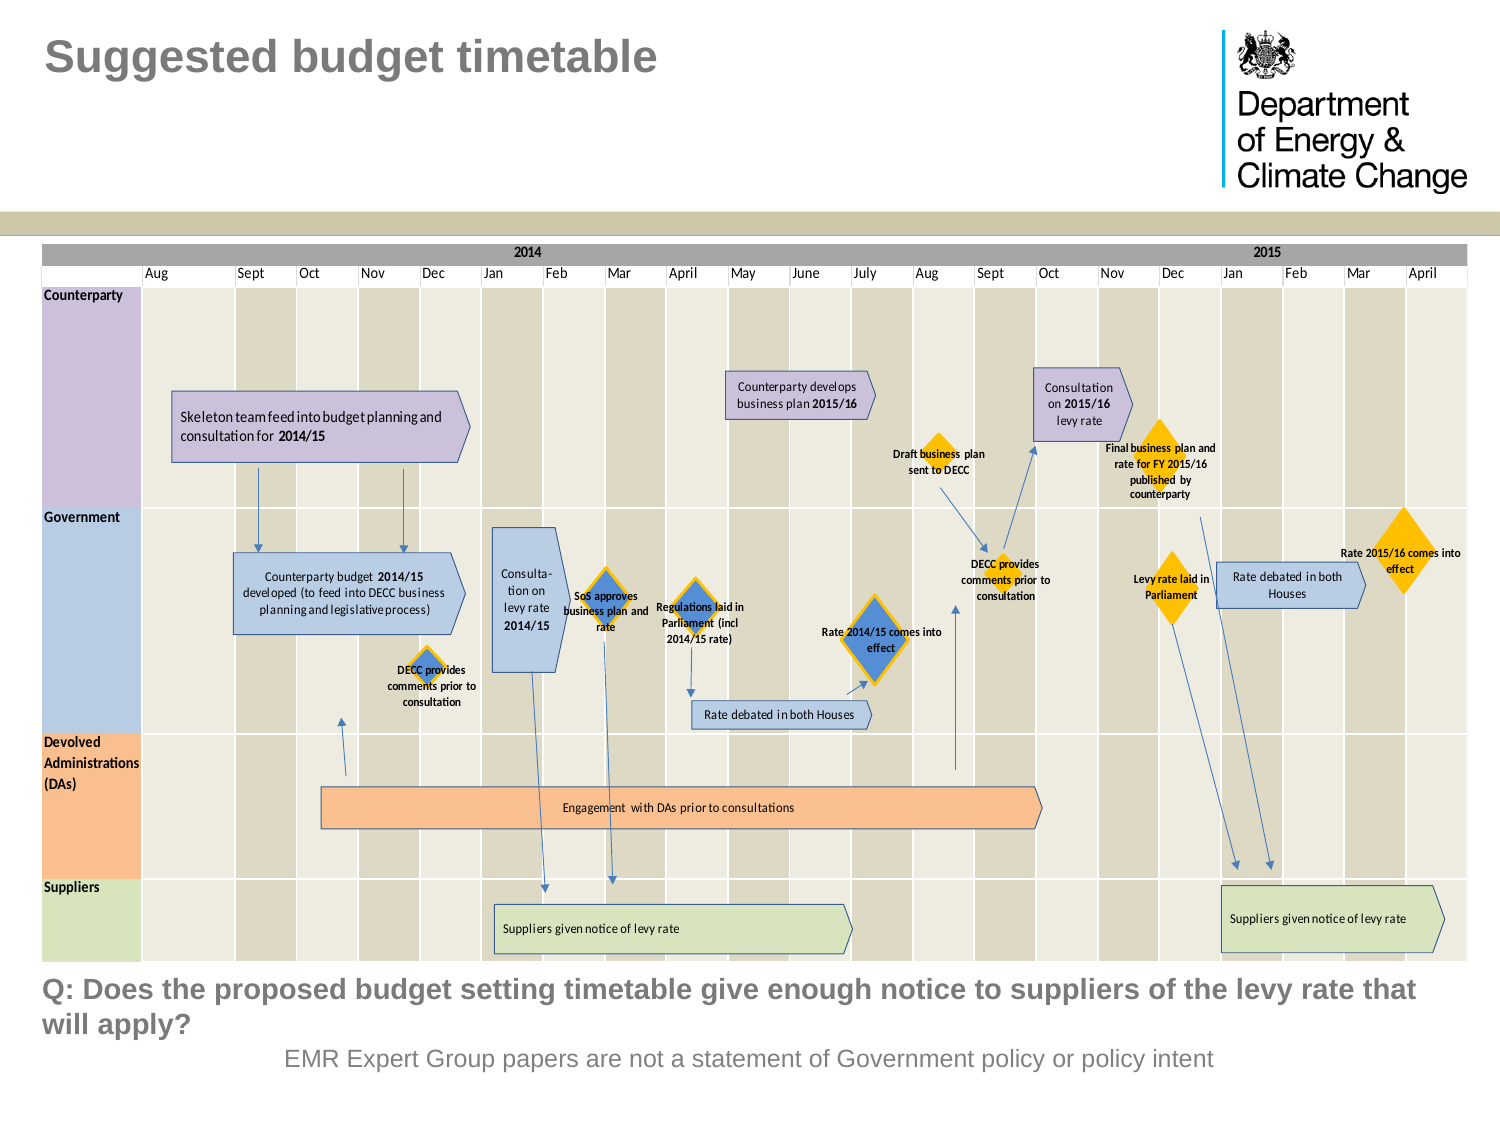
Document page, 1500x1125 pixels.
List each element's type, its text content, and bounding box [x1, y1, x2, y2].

picture [0, 208, 1500, 236]
text_box Q: Does the proposed budget setting timetable give enough notice to suppliers of the levy rate that will apply? [27, 962, 1469, 1083]
picture [41, 243, 1469, 963]
picture [1222, 30, 1467, 194]
title Suggested budget timetable [29, 18, 916, 103]
